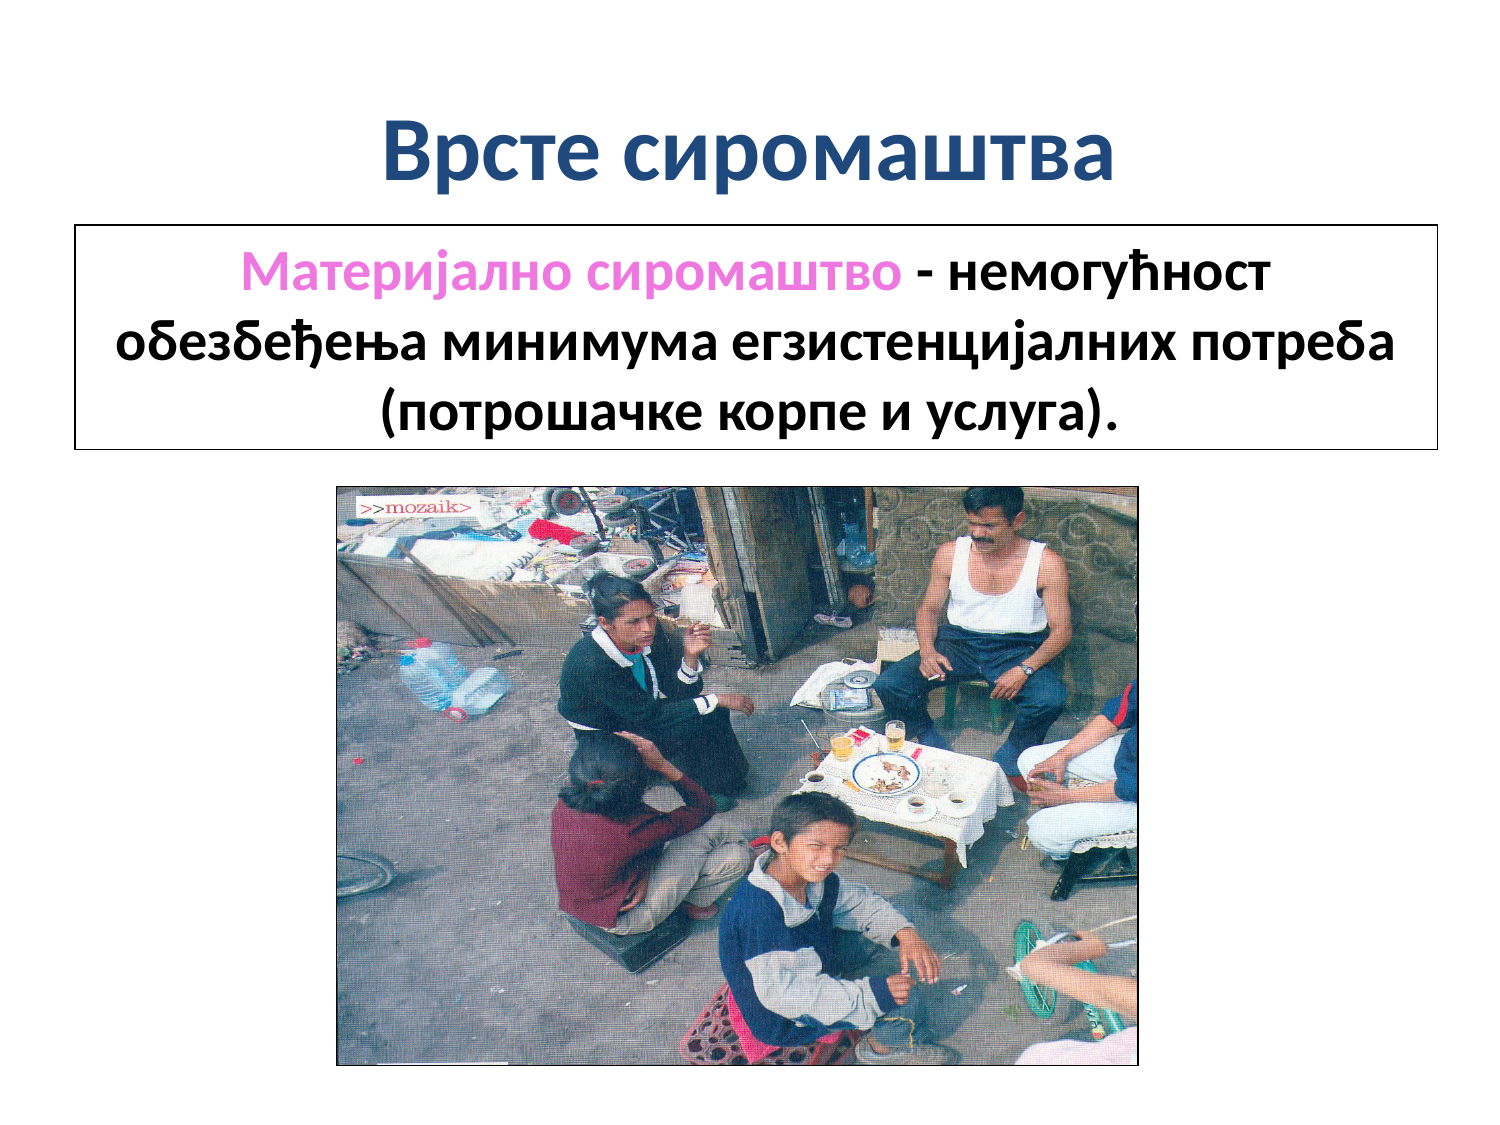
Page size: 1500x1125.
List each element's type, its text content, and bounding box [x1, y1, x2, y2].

text_box Врсте сиромаштва [74, 50, 1425, 224]
picture [337, 487, 1138, 1065]
text_box Материјално сиромаштво - немогућност обезбеђења минимума егзистенцијалних потреба (потрошачке корпе и услуга). [74, 224, 1438, 450]
